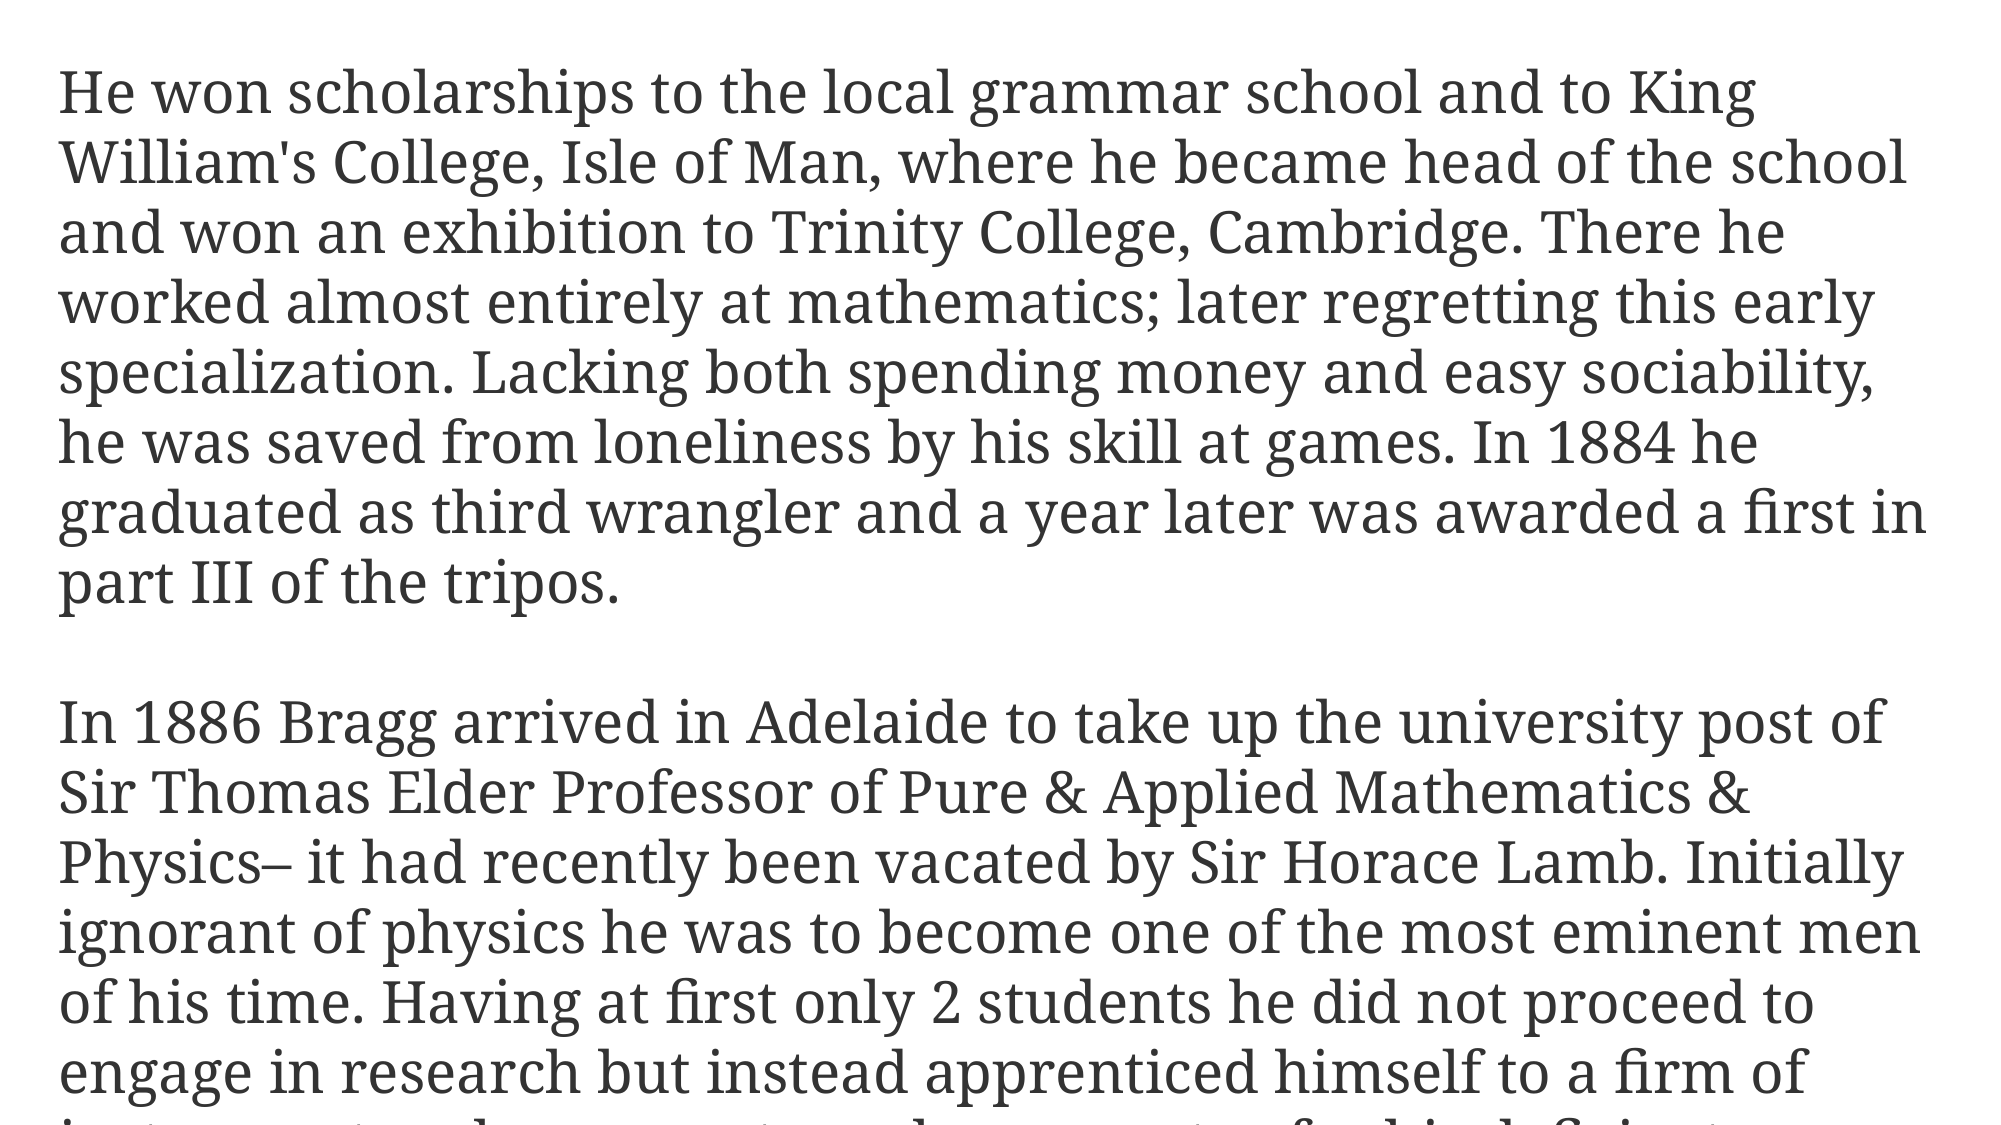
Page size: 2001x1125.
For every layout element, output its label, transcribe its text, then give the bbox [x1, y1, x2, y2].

text_box He won scholarships to the local grammar school and to King William's College, Isle of Man, where he became head of the school and won an exhibition to Trinity College, Cambridge. There he worked almost entirely at mathematics; later regretting this early specialization. Lacking both spending money and easy sociability, he was saved from loneliness by his skill at games. In 1884 he graduated as third wrangler and a year later was awarded a first in part III of the tripos. In 1886 Bragg arrived in Adelaide to take up the university post of Sir Thomas Elder Professor of Pure & Applied Mathematics & Physics– it had recently been vacated by Sir Horace Lamb. Initially ignorant of physics he was to become one of the most eminent men of his time. Having at first only 2 students he did not proceed to engage in research but instead apprenticed himself to a firm of instrument makers so as to make apparatus for his deficient teaching laboratory. [43, 48, 1948, 1125]
text_box [196, 952, 1768, 1096]
